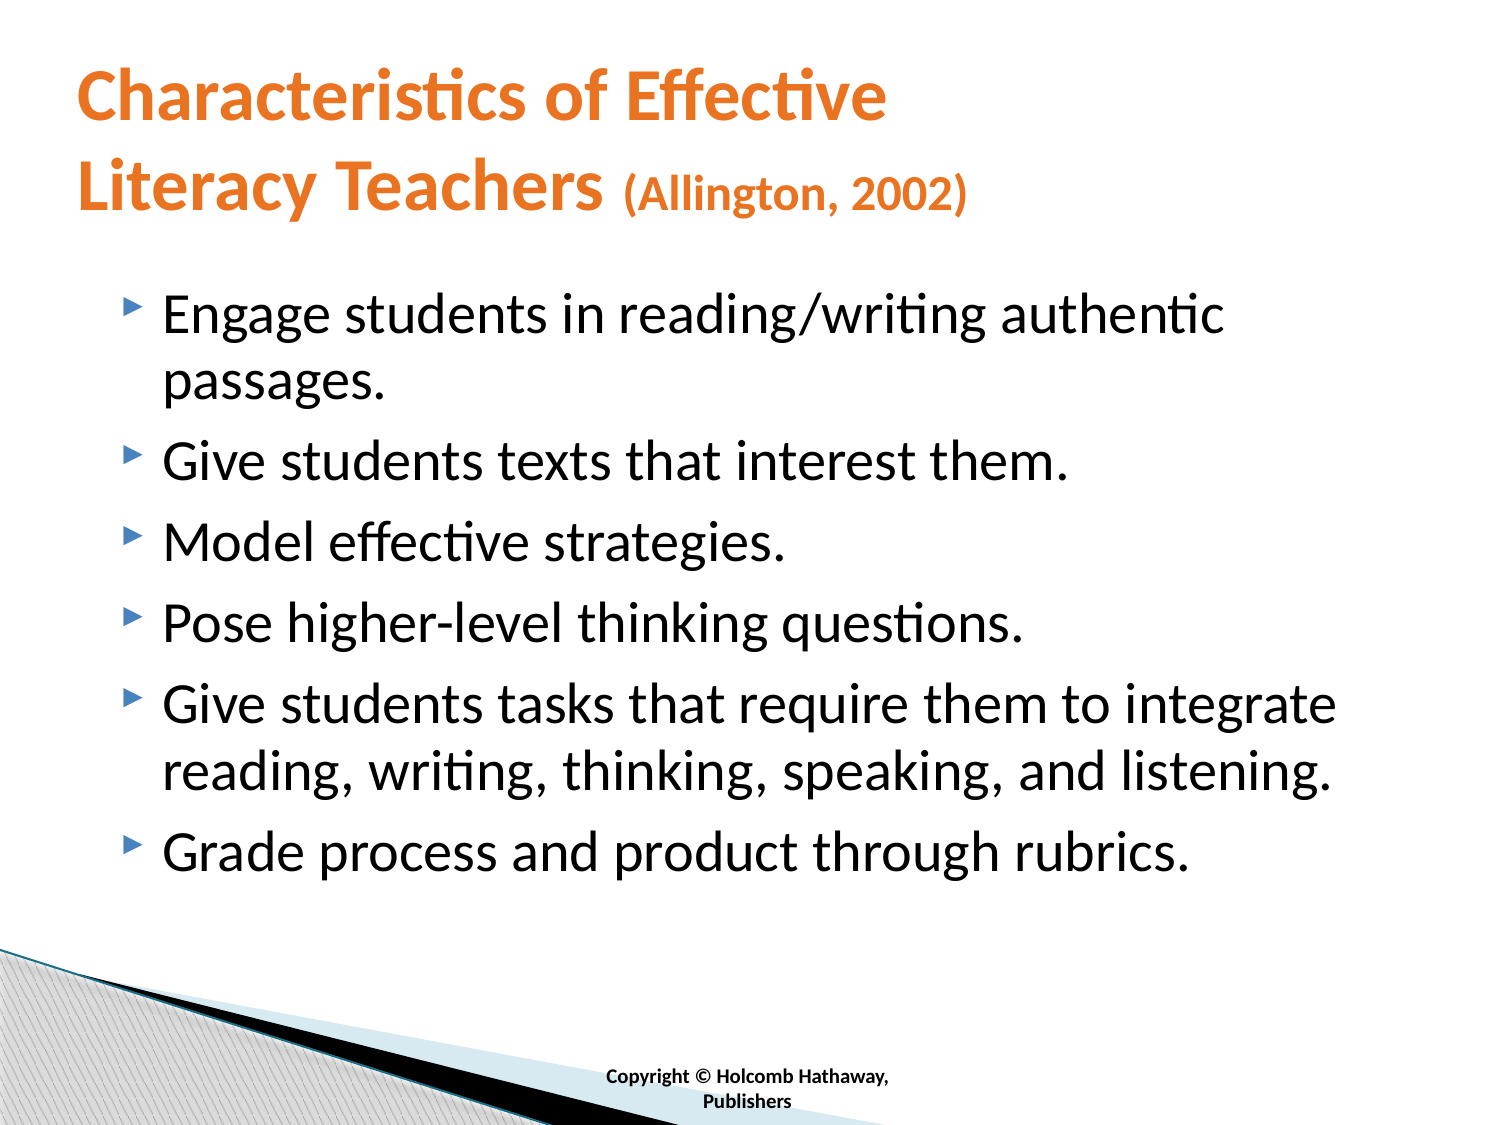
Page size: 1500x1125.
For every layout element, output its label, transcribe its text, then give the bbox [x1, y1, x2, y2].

title Characteristics of Effective Literacy Teachers (Allington, 2002) [62, 37, 1438, 234]
footer Copyright © Holcomb Hathaway, Publishers [0, 1051, 1500, 1125]
list Engage students in reading/writing authentic passages. Give students texts that interest them. Model effective strategies. Pose higher-level thinking questions. Give students tasks that require them to integrate reading, writing, thinking, speaking, and listening. Grade process and product through rubrics. [87, 272, 1438, 1004]
